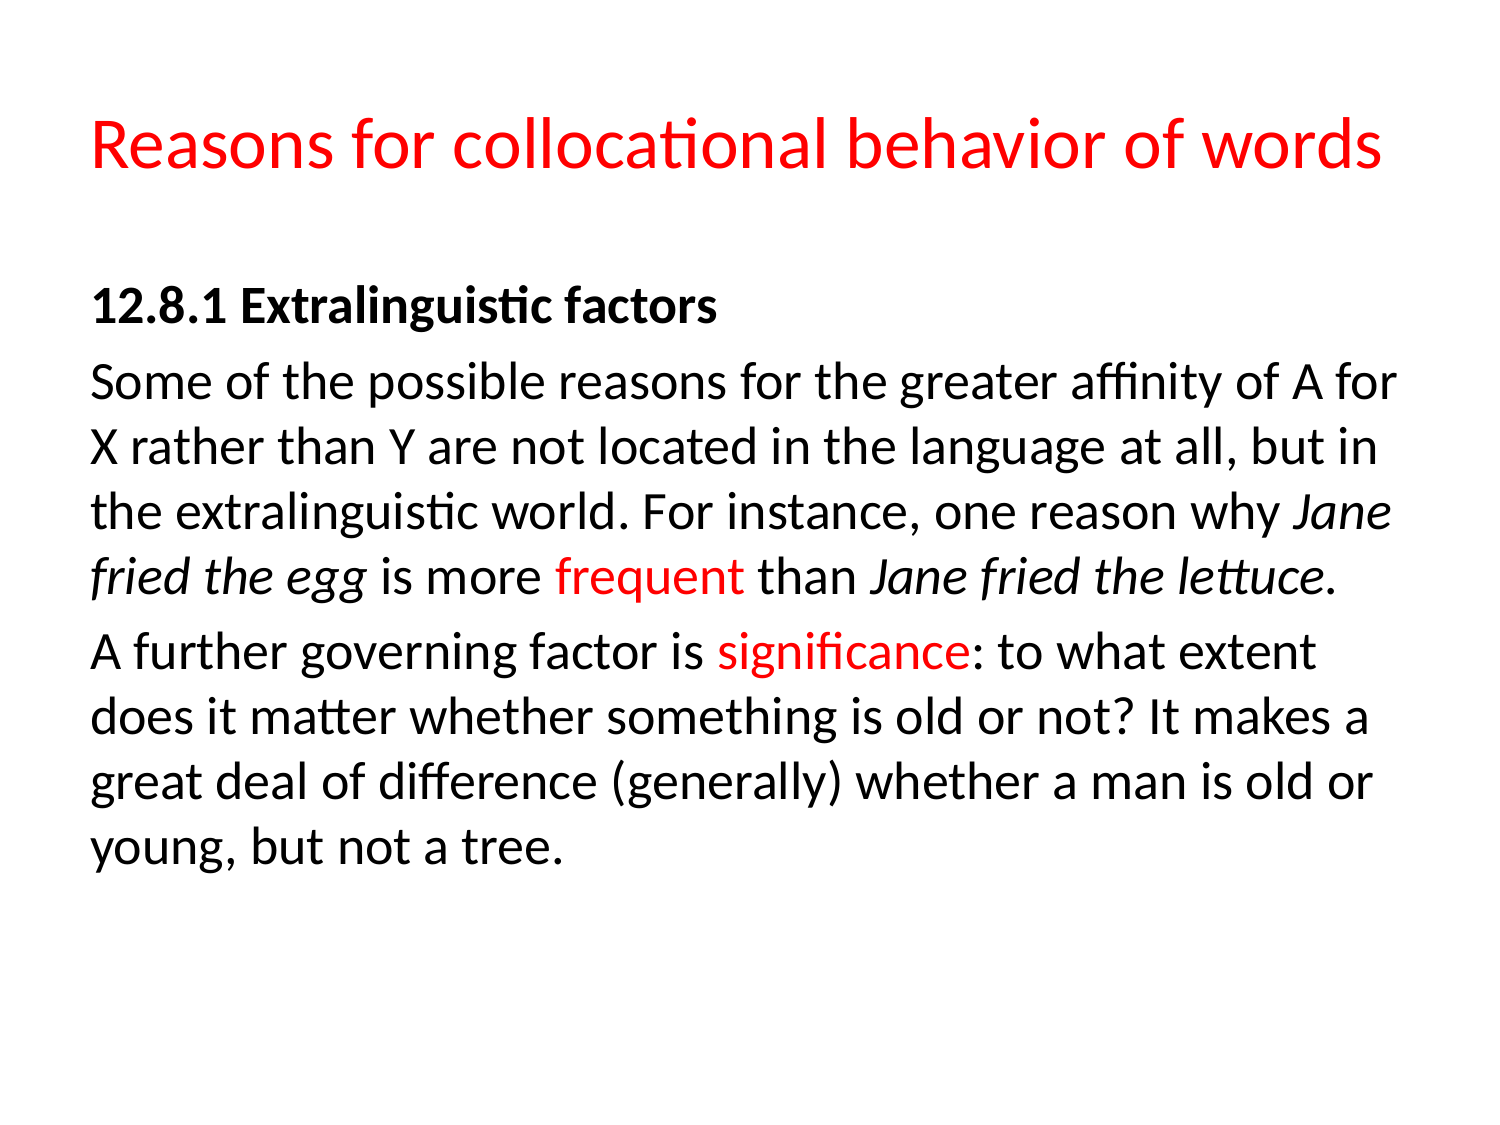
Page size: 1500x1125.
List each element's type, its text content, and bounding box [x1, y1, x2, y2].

title Reasons for collocational behavior of words [75, 45, 1425, 233]
list 12.8.1 Extralinguistic factors Some of the possible reasons for the greater affinity of A for X rather than Y are not located in the language at all, but in the extralinguistic world. For instance, one reason why Jane fried the egg is more frequent than Jane fried the lettuce. A further governing factor is significance: to what extent does it matter whether something is old or not? It makes a great deal of difference (generally) whether a man is old or young, but not a tree. [75, 262, 1425, 1005]
